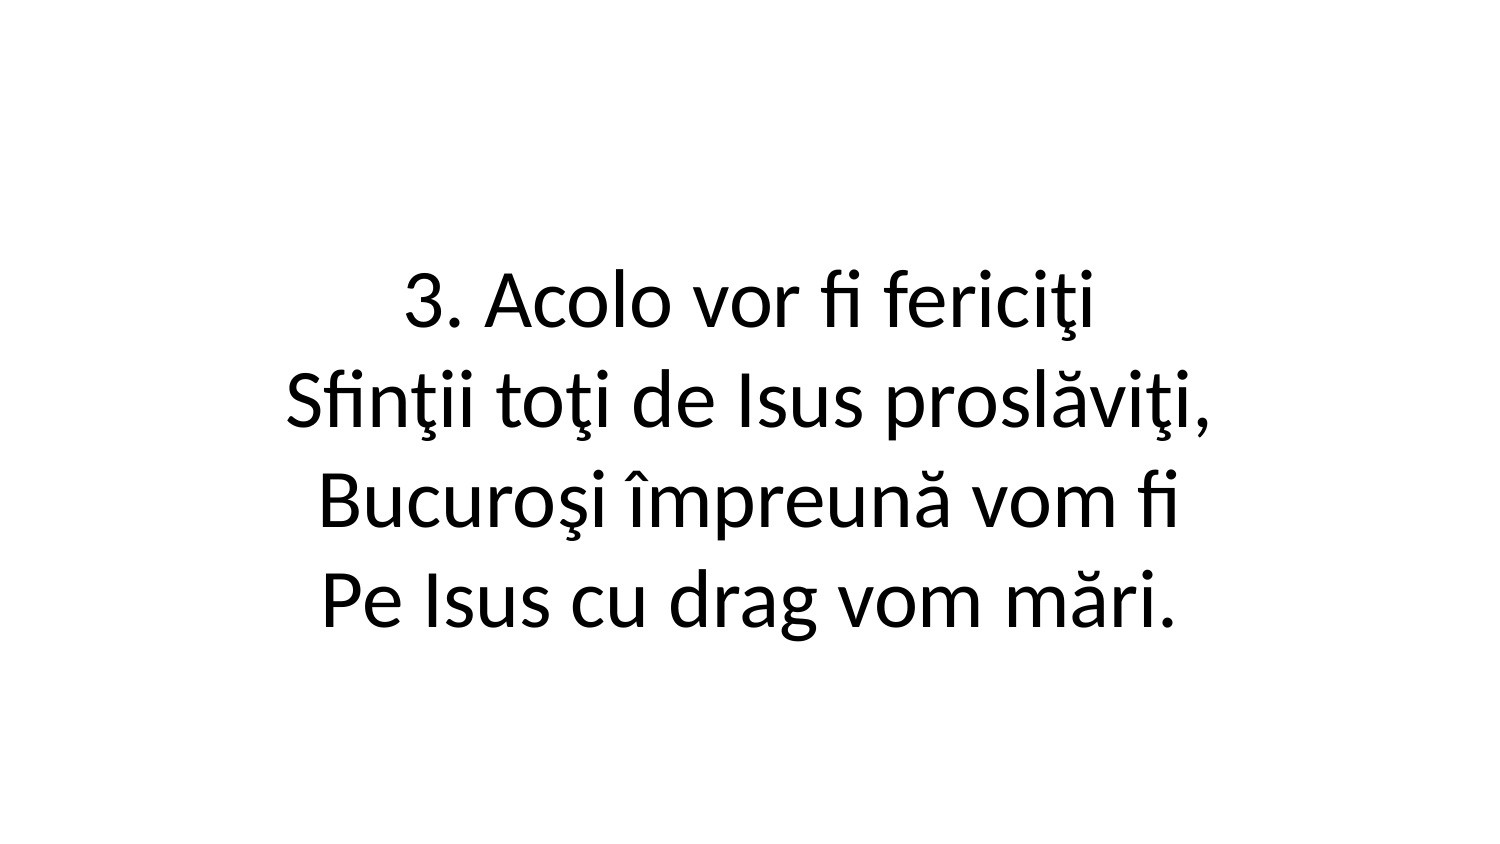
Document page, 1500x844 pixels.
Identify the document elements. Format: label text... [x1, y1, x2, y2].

text_box 3. Acolo vor fi fericiţi Sfinţii toţi de Isus proslăviţi, Bucuroşi împreună vom fi Pe Isus cu drag vom mări. [270, 192, 1230, 652]
